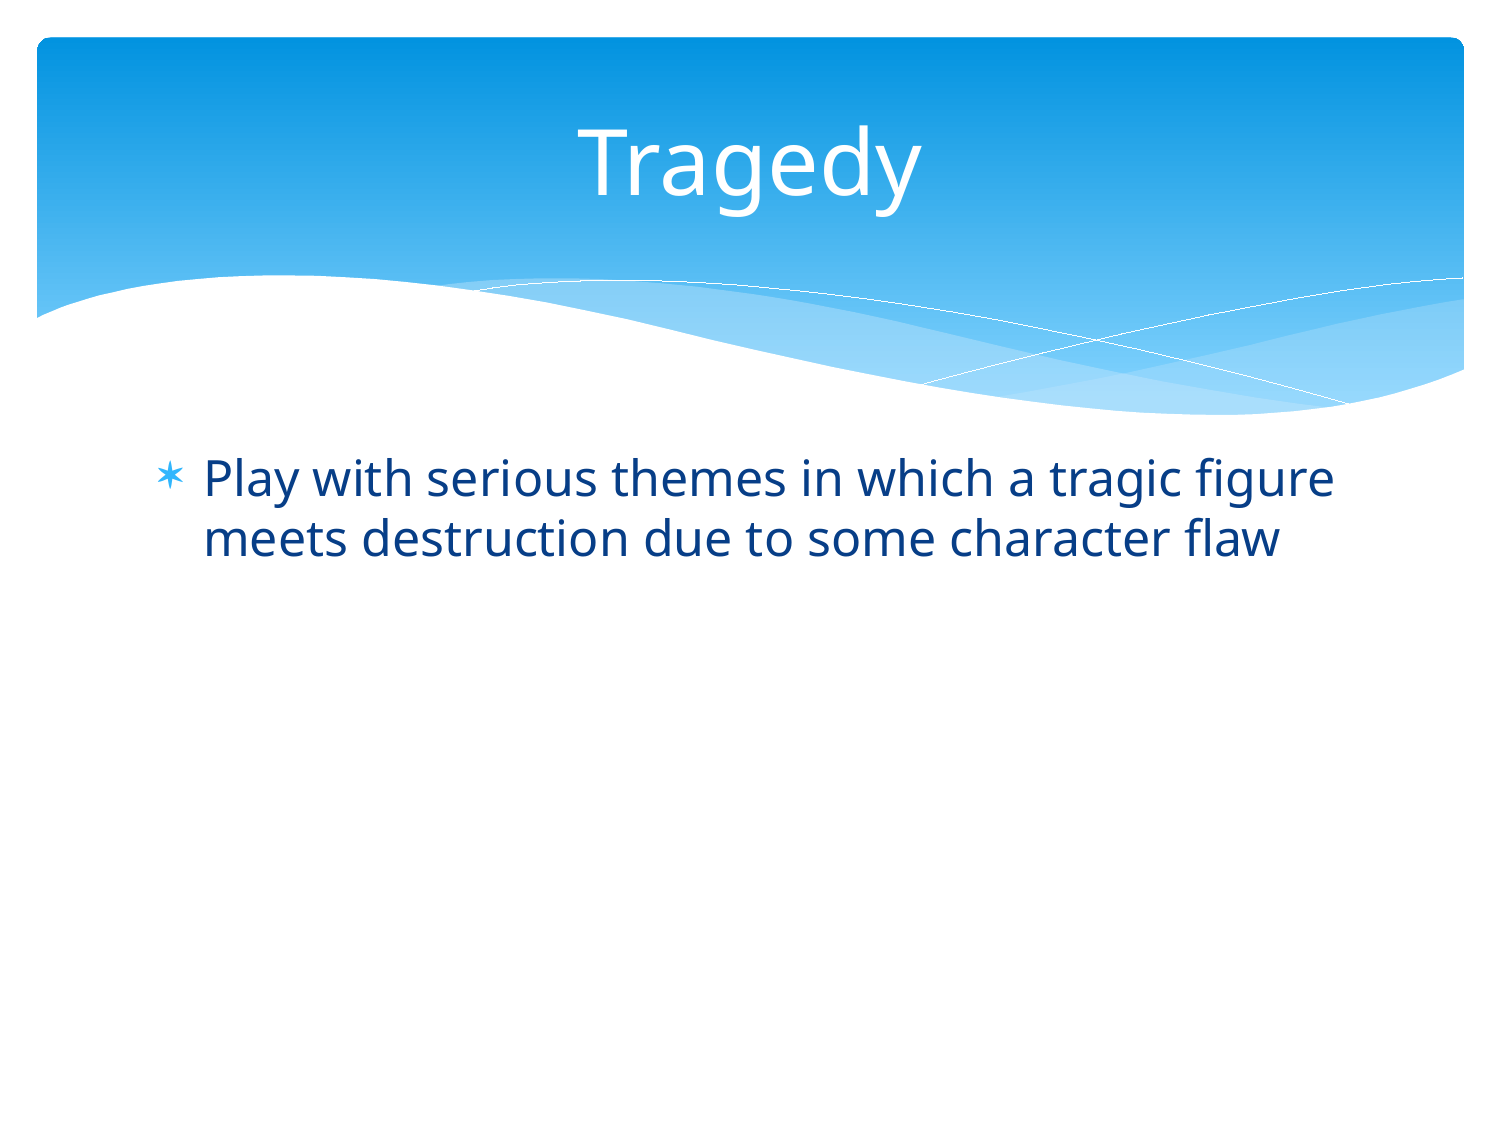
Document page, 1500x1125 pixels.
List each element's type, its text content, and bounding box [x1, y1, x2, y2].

title Tragedy [75, 55, 1425, 261]
list Play with serious themes in which a tragic figure meets destruction due to some character flaw [143, 438, 1359, 1005]
